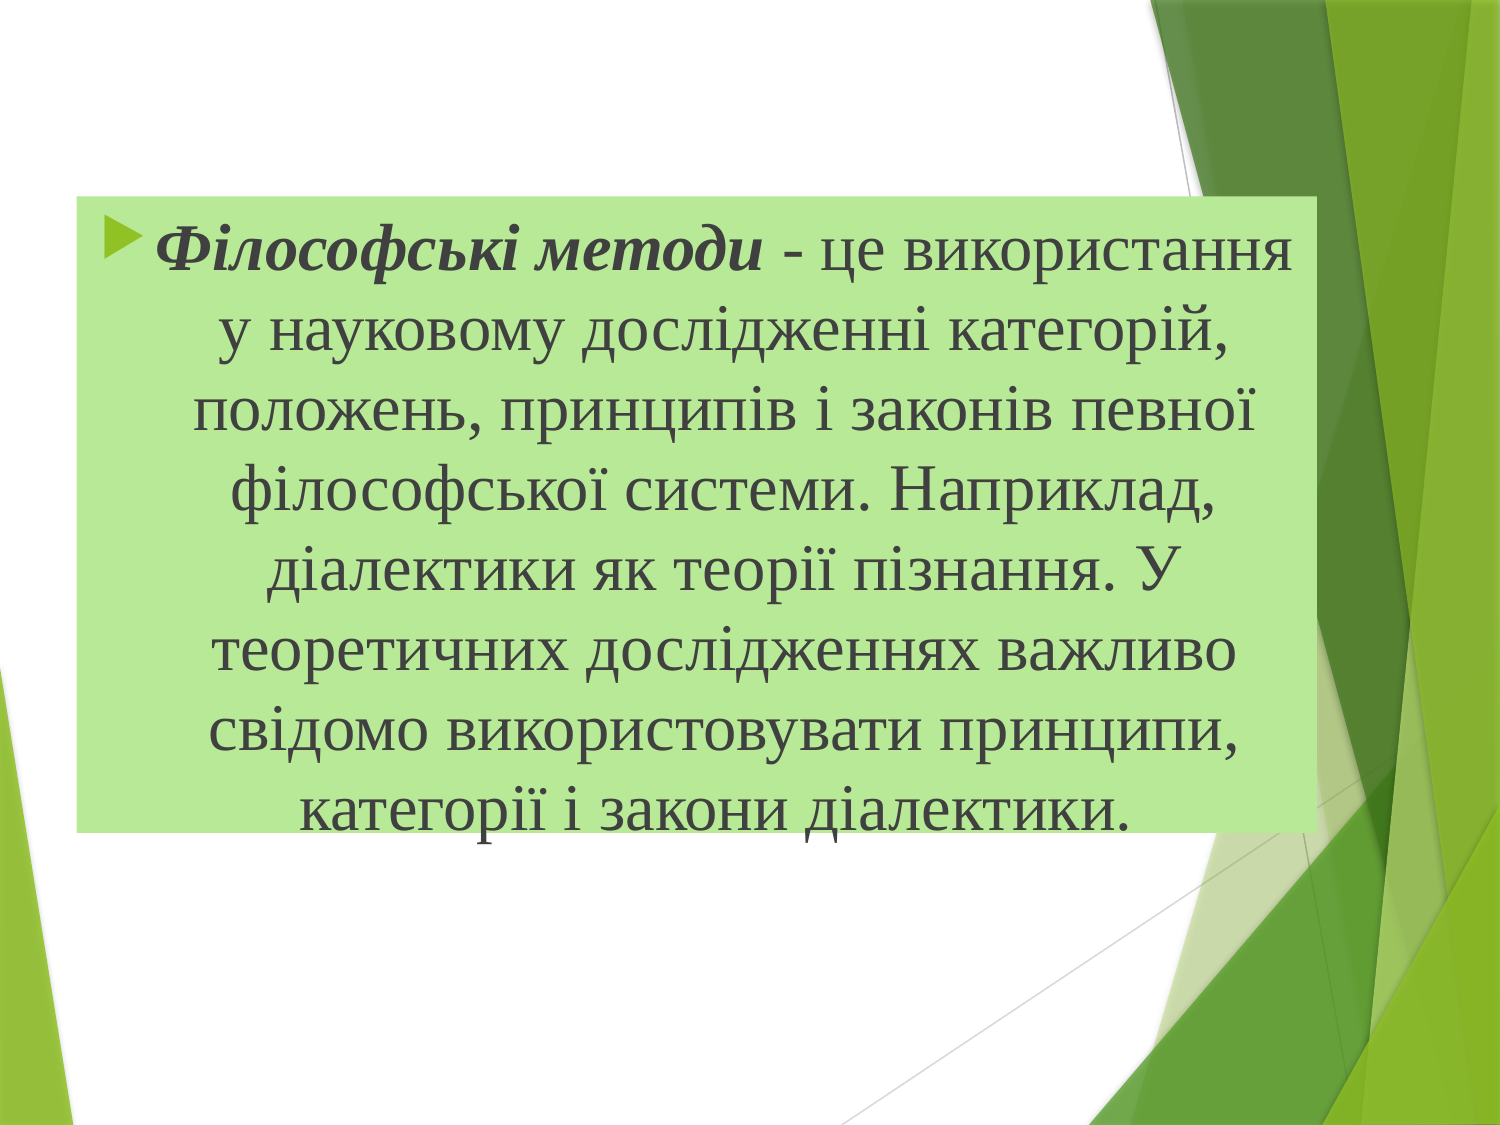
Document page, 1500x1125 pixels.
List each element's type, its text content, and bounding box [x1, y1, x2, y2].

list Філософські методи - це використання у науковому дослідженні категорій, положень, принципів і законів певної філософської системи. Наприклад, діалектики як теорії пізнання. У теоретичних дослідженнях важливо свідомо використовувати принципи, категорії і закони діалектики. [76, 196, 1317, 833]
